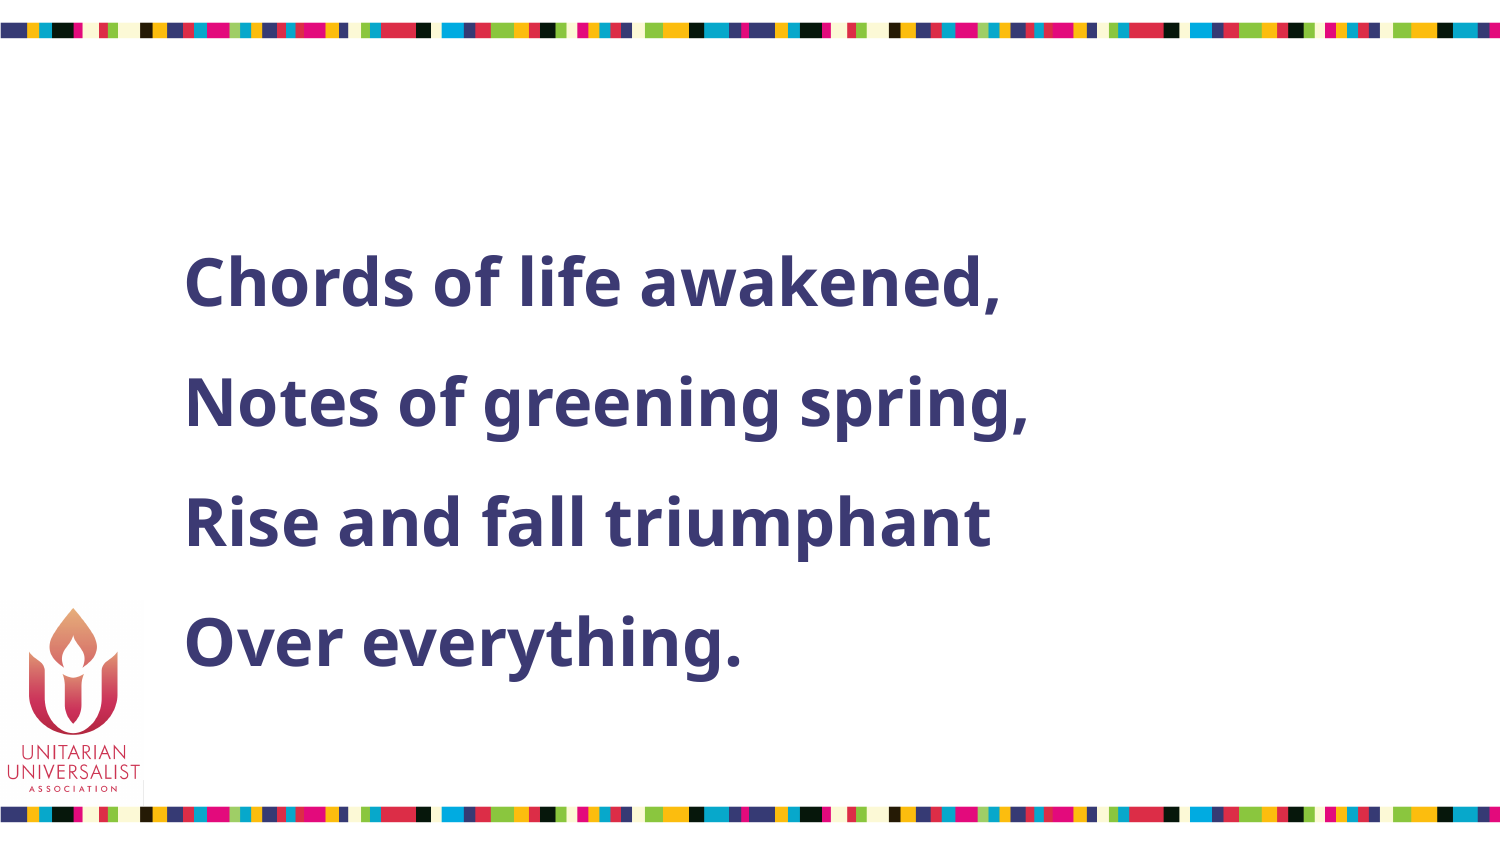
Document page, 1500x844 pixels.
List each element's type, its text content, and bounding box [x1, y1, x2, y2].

picture [0, 22, 1500, 40]
text_box Chords of life awakened, Notes of greening spring, Rise and fall triumphant Over everything. [168, 184, 1421, 695]
picture [0, 600, 1500, 824]
